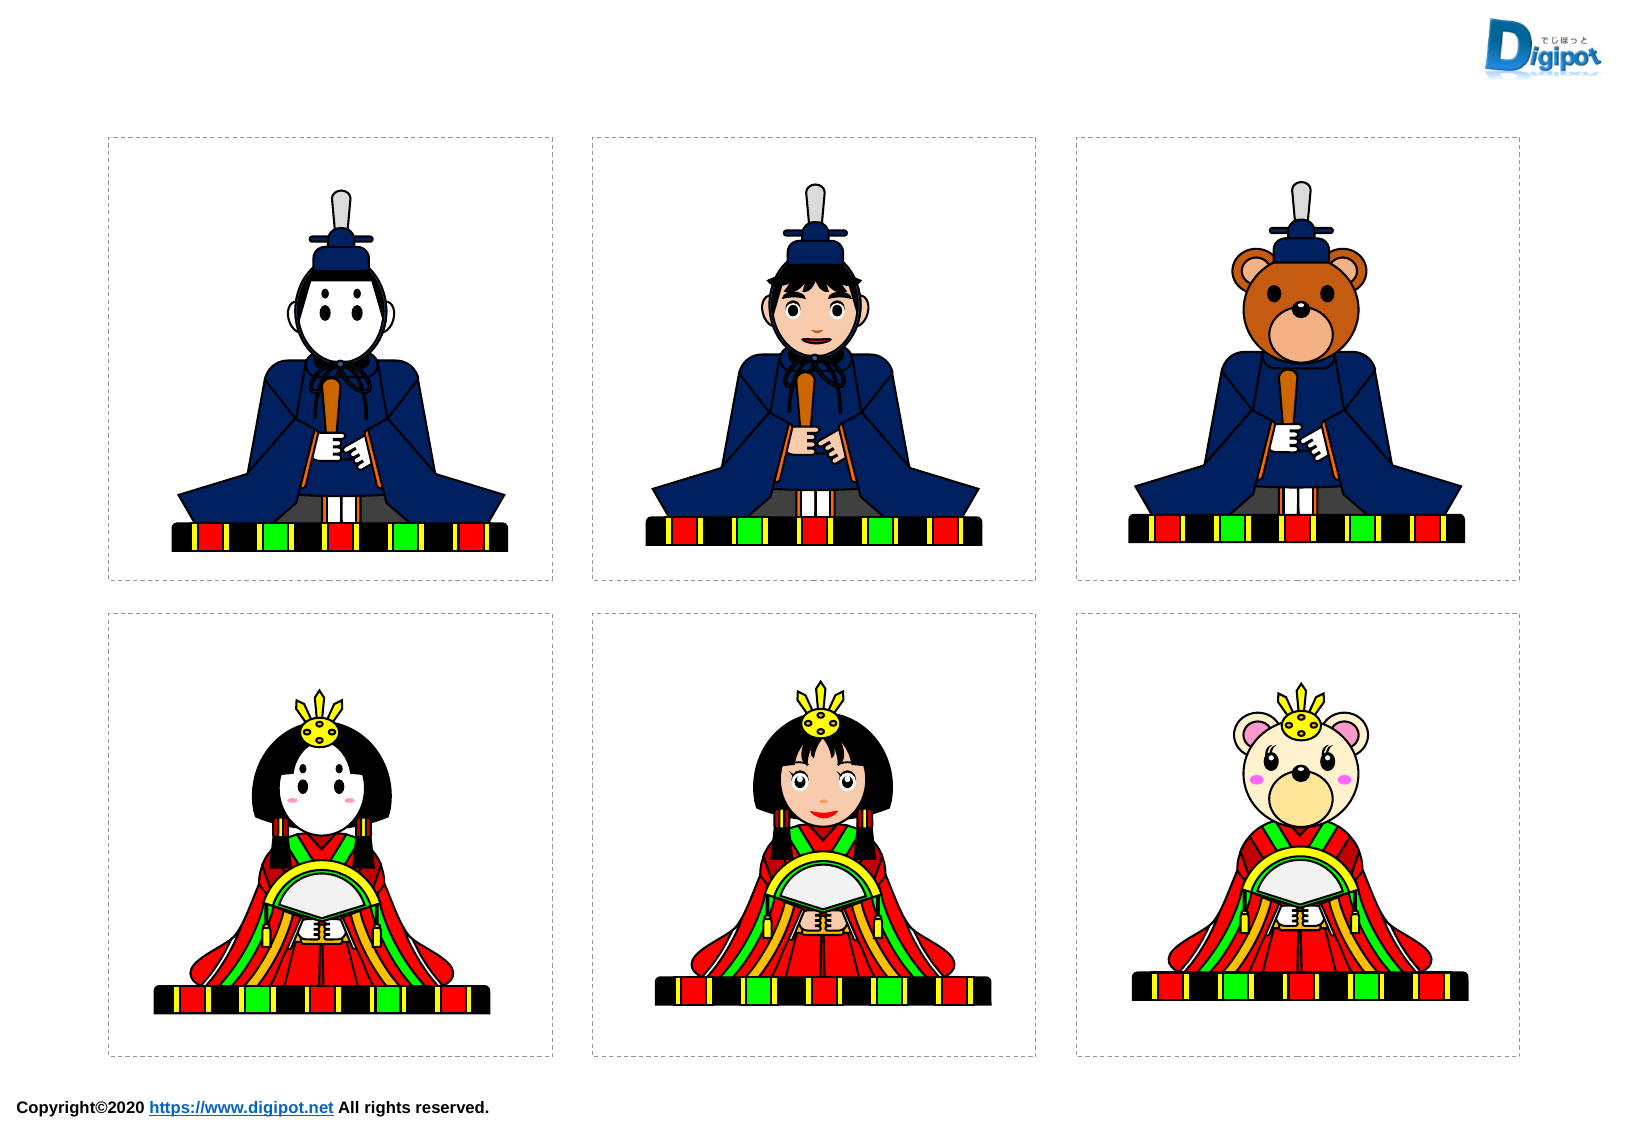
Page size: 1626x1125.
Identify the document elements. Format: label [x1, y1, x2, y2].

text_box [154, 690, 490, 1014]
text_box [655, 681, 991, 1005]
text_box [646, 184, 982, 545]
text_box [1132, 683, 1468, 1000]
picture [1485, 18, 1602, 82]
text_box [1129, 181, 1465, 543]
text_box [172, 190, 508, 551]
